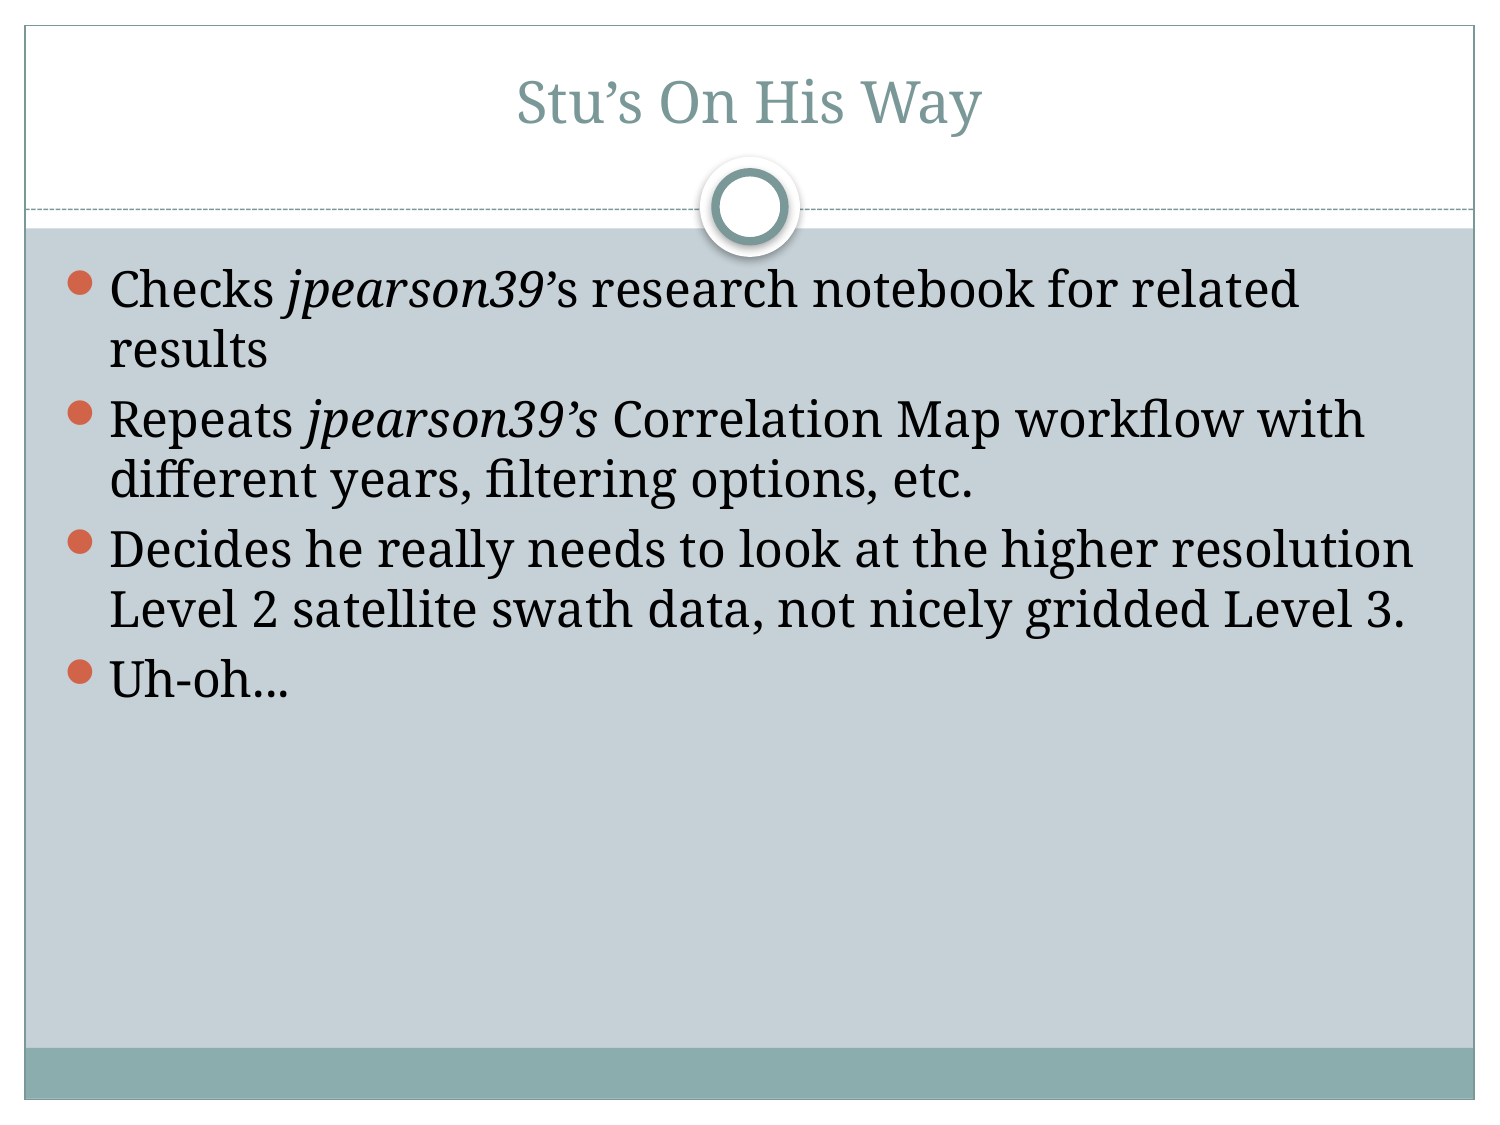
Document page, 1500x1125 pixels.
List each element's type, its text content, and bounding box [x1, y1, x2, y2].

list Checks jpearson39’s research notebook for related results Repeats jpearson39’s Correlation Map workflow with different years, filtering options, etc. Decides he really needs to look at the higher resolution Level 2 satellite swath data, not nicely gridded Level 3. Uh-oh... [49, 250, 1445, 1001]
title Stu’s On His Way [49, 37, 1450, 162]
